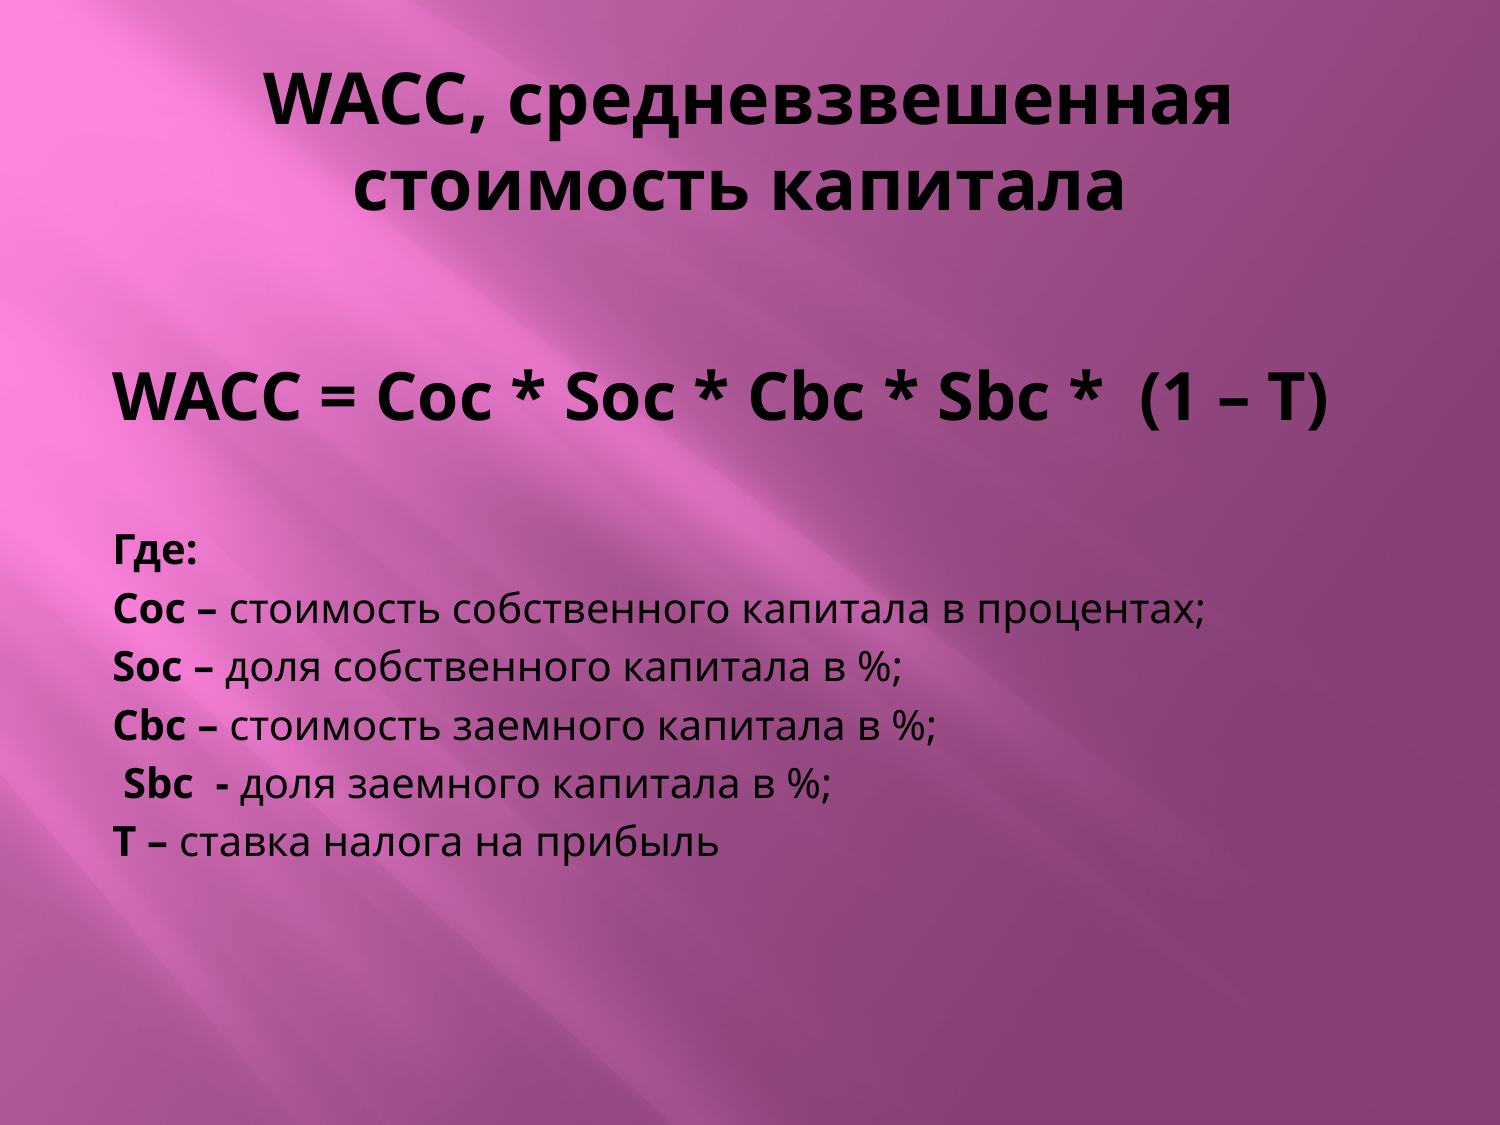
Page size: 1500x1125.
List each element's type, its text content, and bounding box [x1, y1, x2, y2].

title WACC, средневзвешенная стоимость капитала [75, 45, 1425, 233]
list WACC = Coc * Soc * Cbc * Sbc * (1 – T) Где: Coc – стоимость собственного капитала в процентах; Soc – доля собственного капитала в %; Cbc – стоимость заемного капитала в %; Sbc - доля заемного капитала в %; Т – ставка налога на прибыль [74, 262, 1500, 1036]
